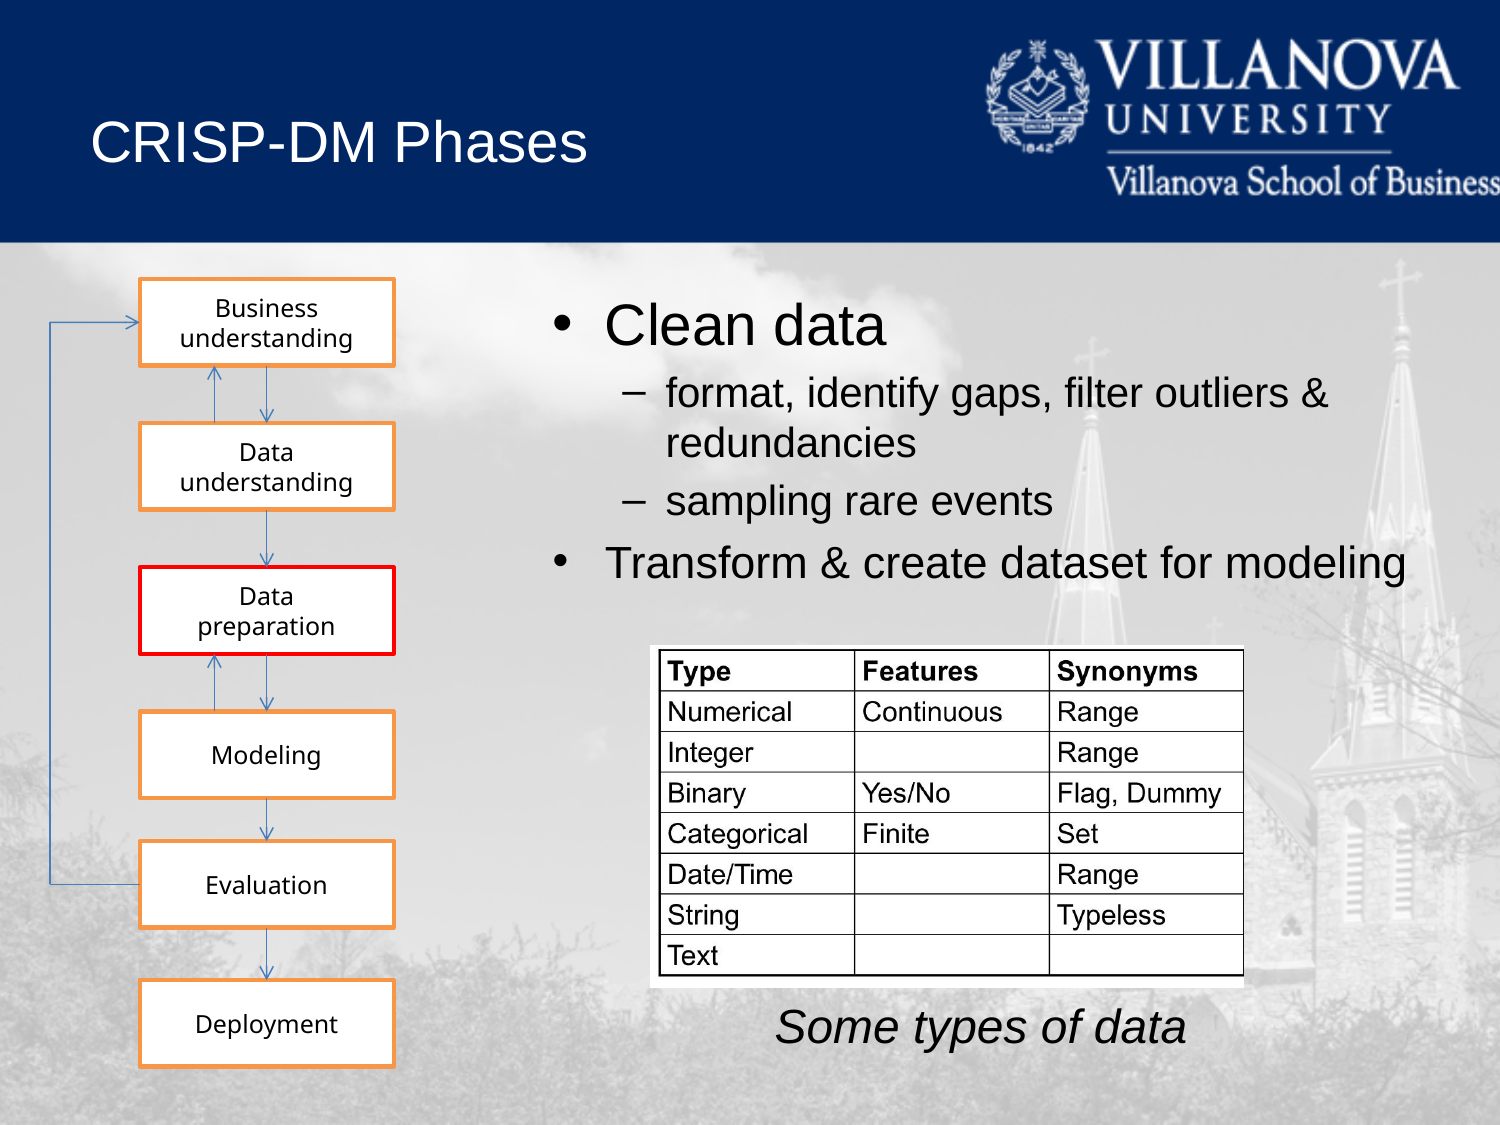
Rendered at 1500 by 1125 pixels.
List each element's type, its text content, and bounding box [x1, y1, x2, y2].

list Clean data format, identify gaps, filter outliers & redundancies sampling rare events Transform & create dataset for modeling Some types of data [537, 279, 1425, 1113]
picture [0, 0, 1500, 1125]
title CRISP-DM Phases [75, 45, 1425, 233]
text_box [49, 278, 394, 1067]
